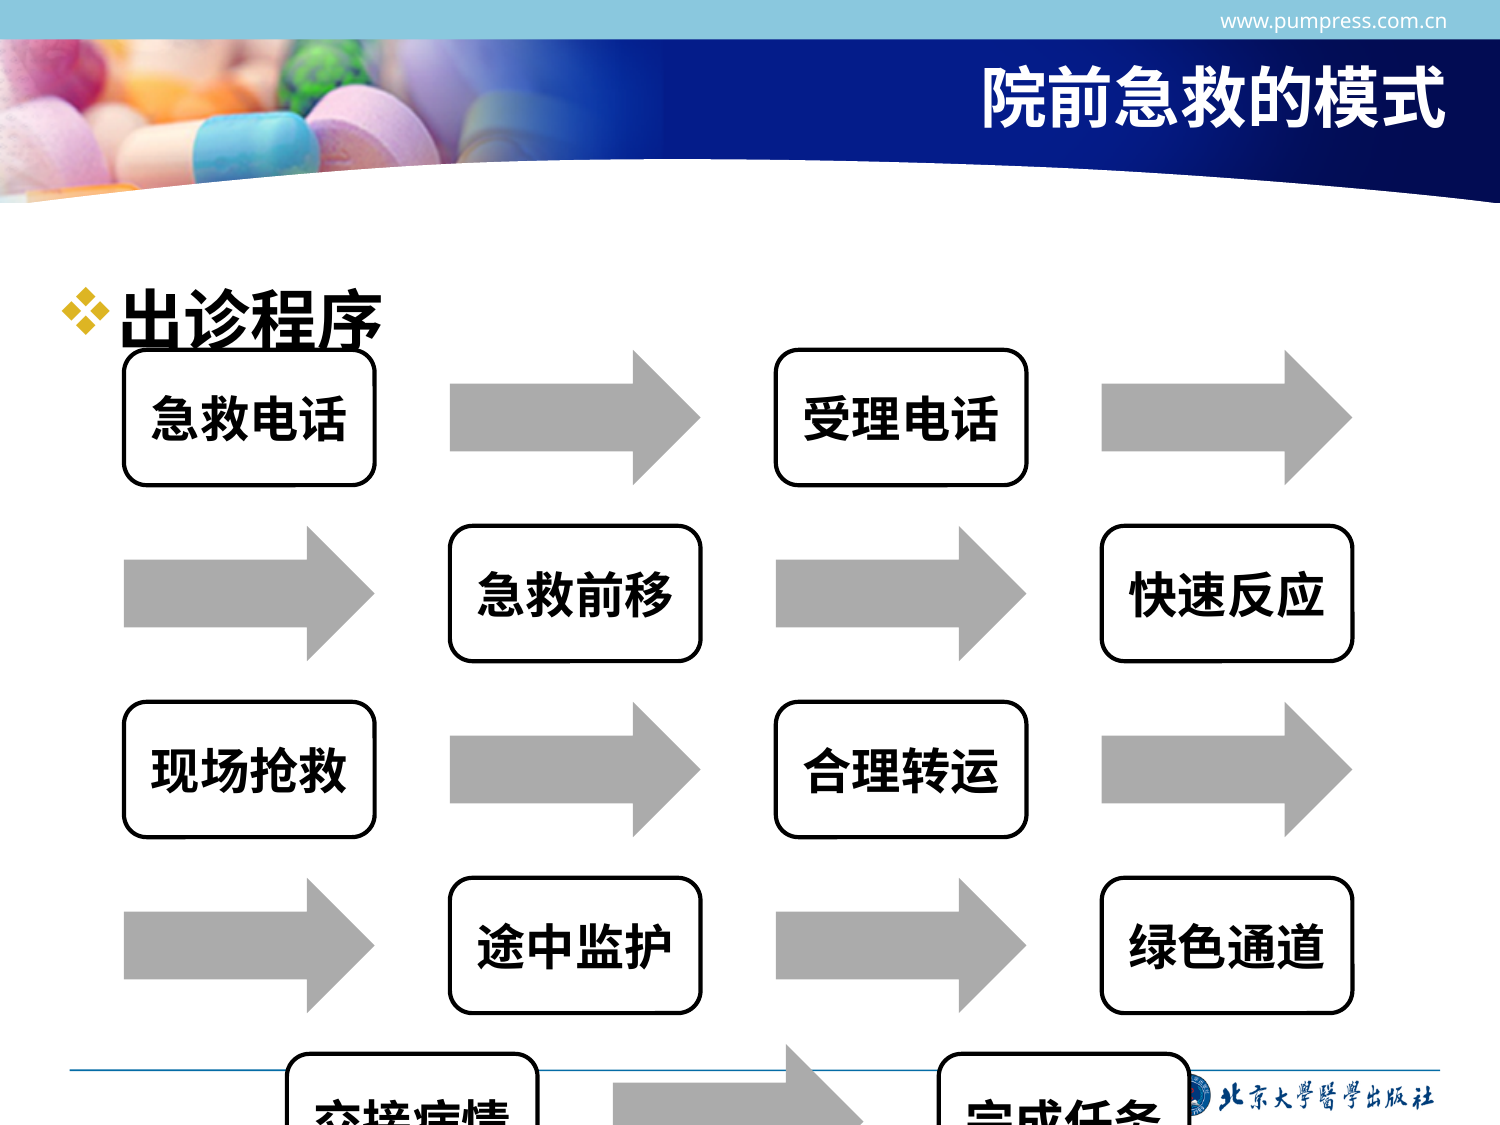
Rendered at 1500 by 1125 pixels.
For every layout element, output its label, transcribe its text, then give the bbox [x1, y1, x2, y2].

title 院前急救的模式 [137, 50, 1463, 143]
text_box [123, 349, 1353, 1017]
picture [0, 40, 1500, 203]
slide_number www.pumpress.com.cn [1024, 0, 1463, 38]
list 出诊程序 [41, 231, 1454, 362]
picture [1192, 1074, 1436, 1118]
